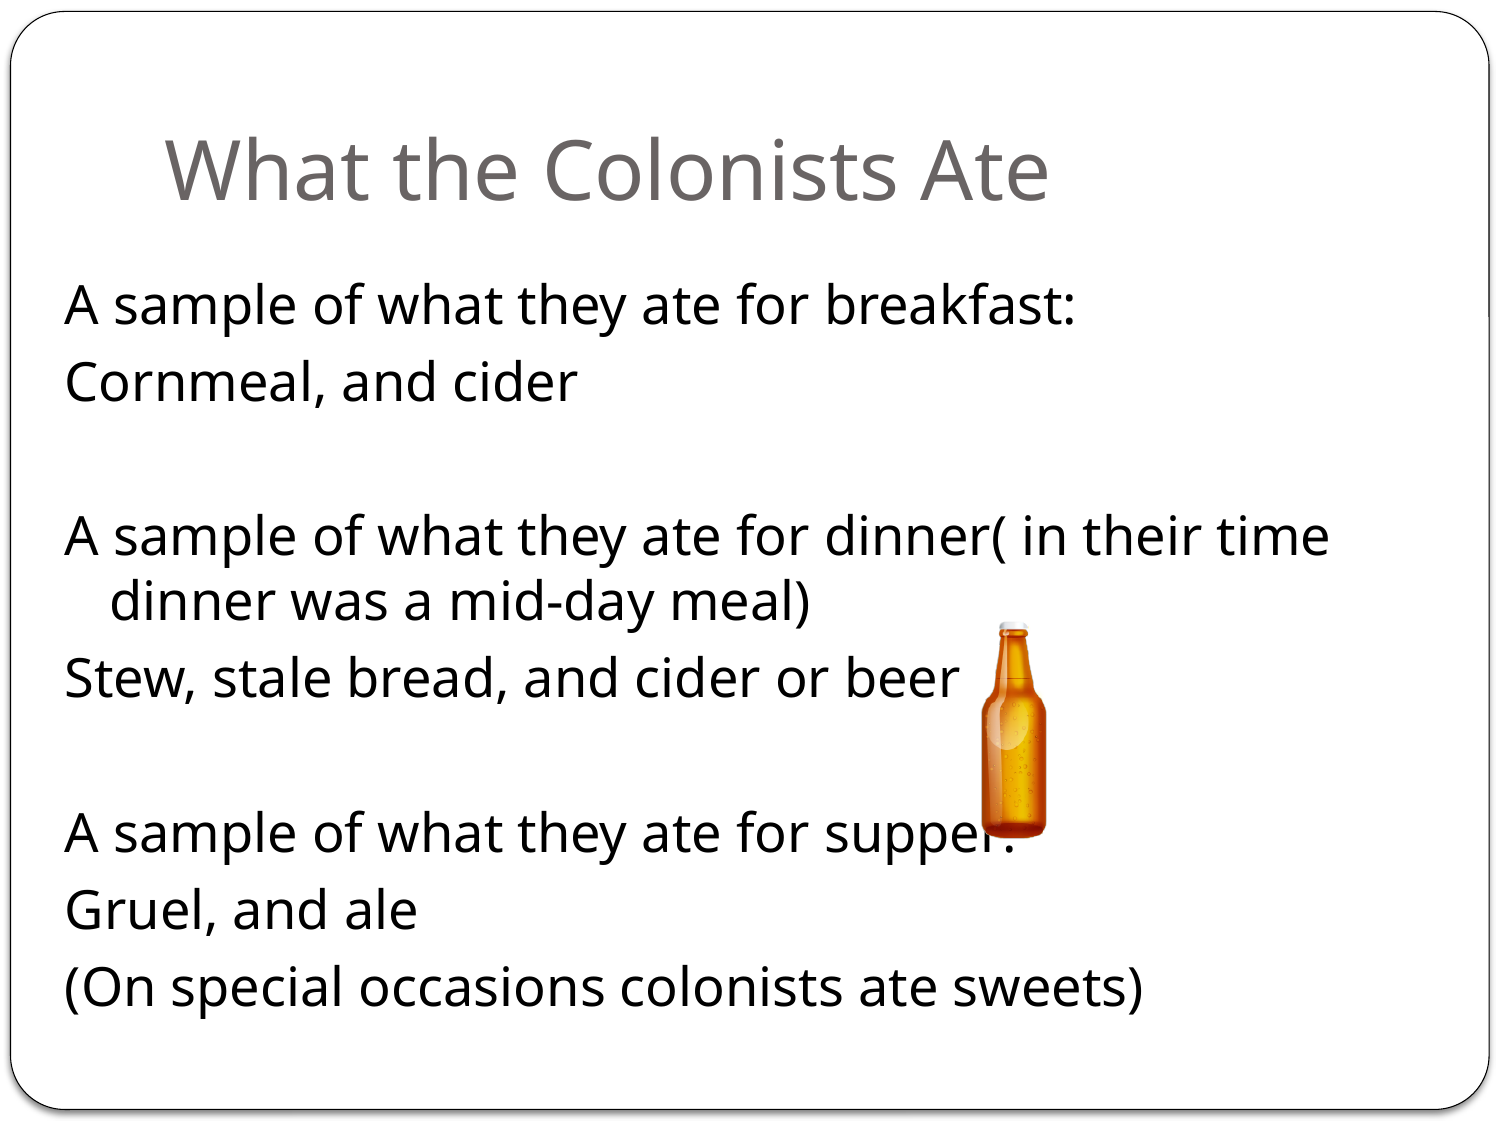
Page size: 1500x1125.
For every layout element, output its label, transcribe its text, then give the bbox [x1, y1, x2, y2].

picture [899, 612, 1138, 851]
title What the Colonists Ate [150, 45, 1425, 233]
list A sample of what they ate for breakfast: Cornmeal, and cider A sample of what they ate for dinner( in their time dinner was a mid-day meal) Stew, stale bread, and cider or beer A sample of what they ate for supper: Gruel, and ale (On special occasions colonists ate sweets) [50, 262, 1463, 1063]
